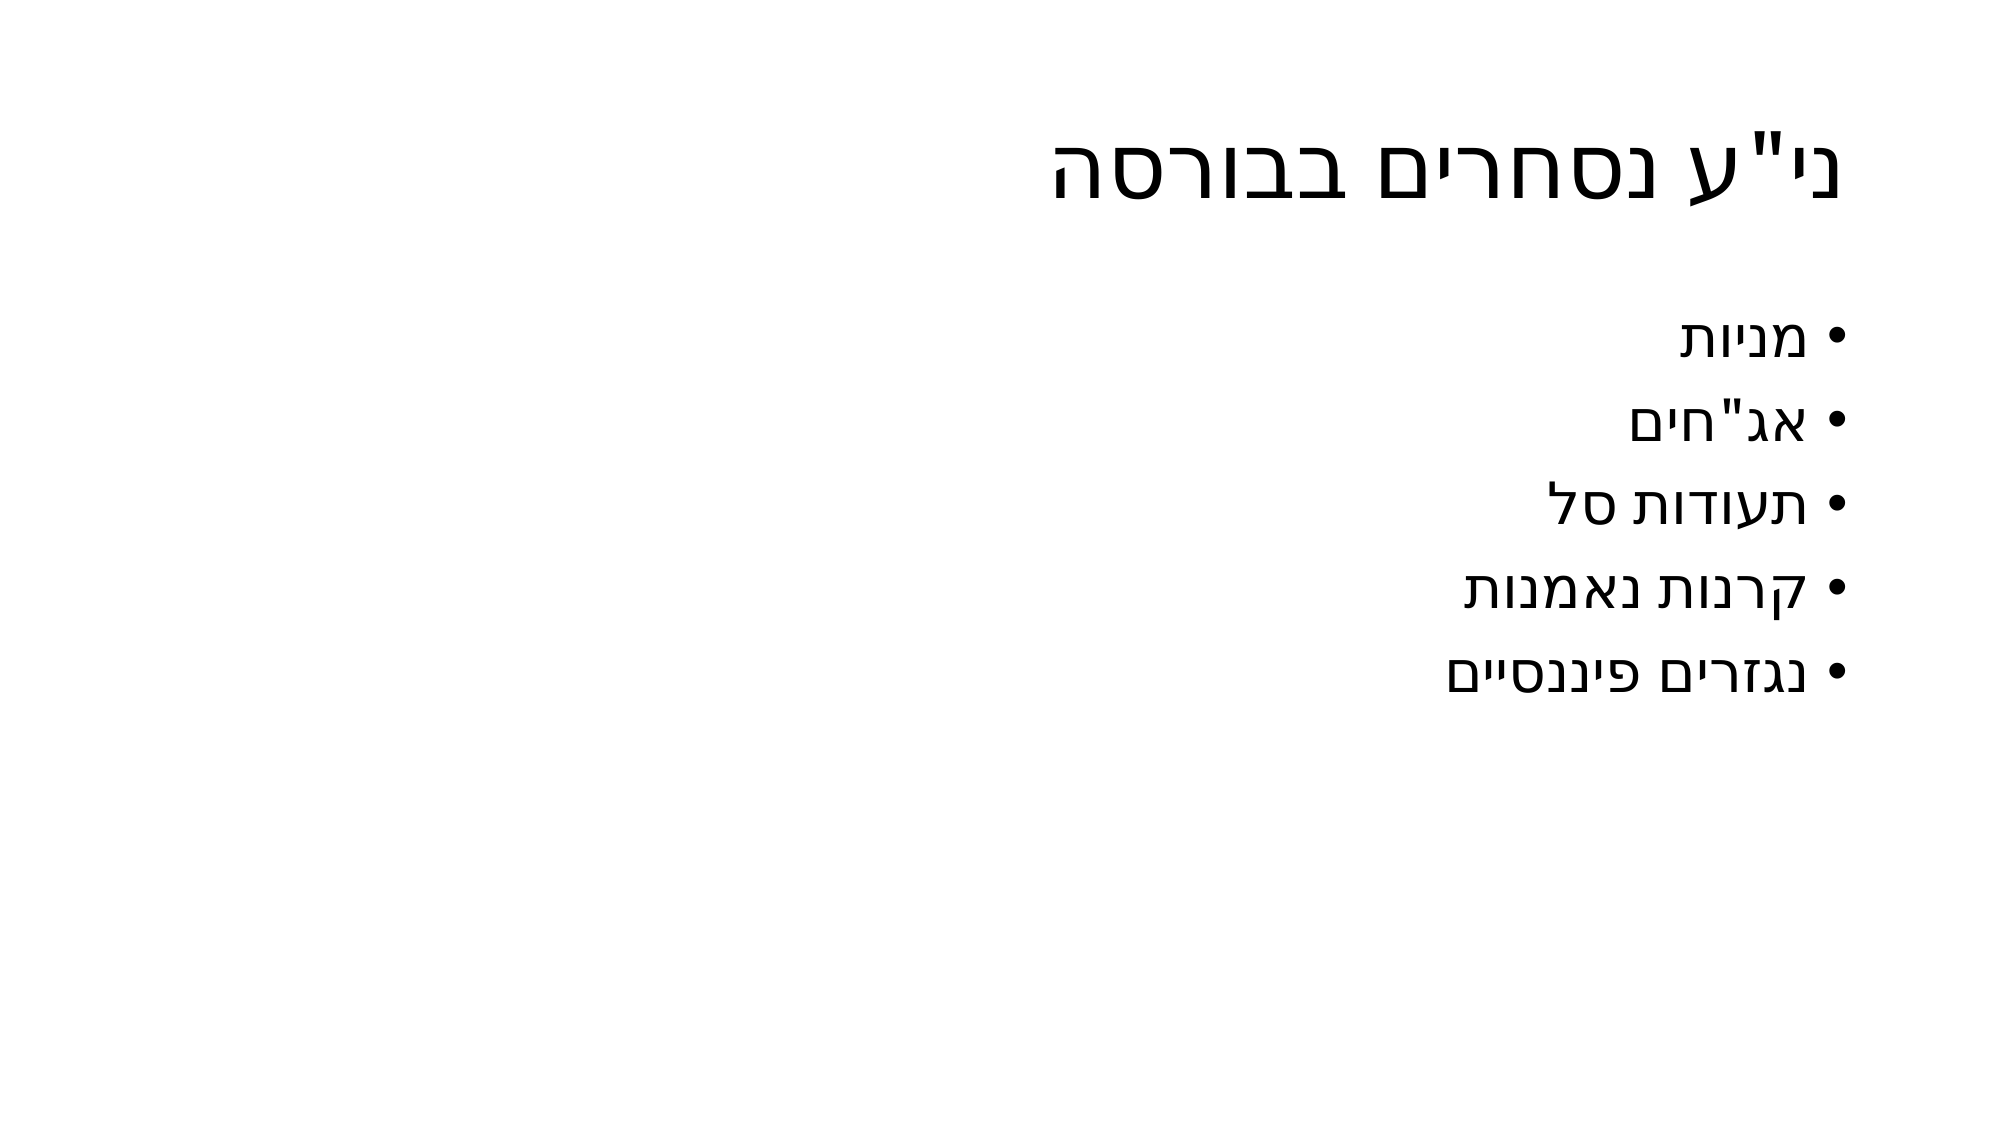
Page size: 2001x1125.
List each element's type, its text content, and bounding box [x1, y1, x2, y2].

title ני"ע נסחרים בבורסה [137, 59, 1863, 278]
list מניות אג"חים תעודות סל קרנות נאמנות נגזרים פיננסיים [137, 299, 1863, 1014]
